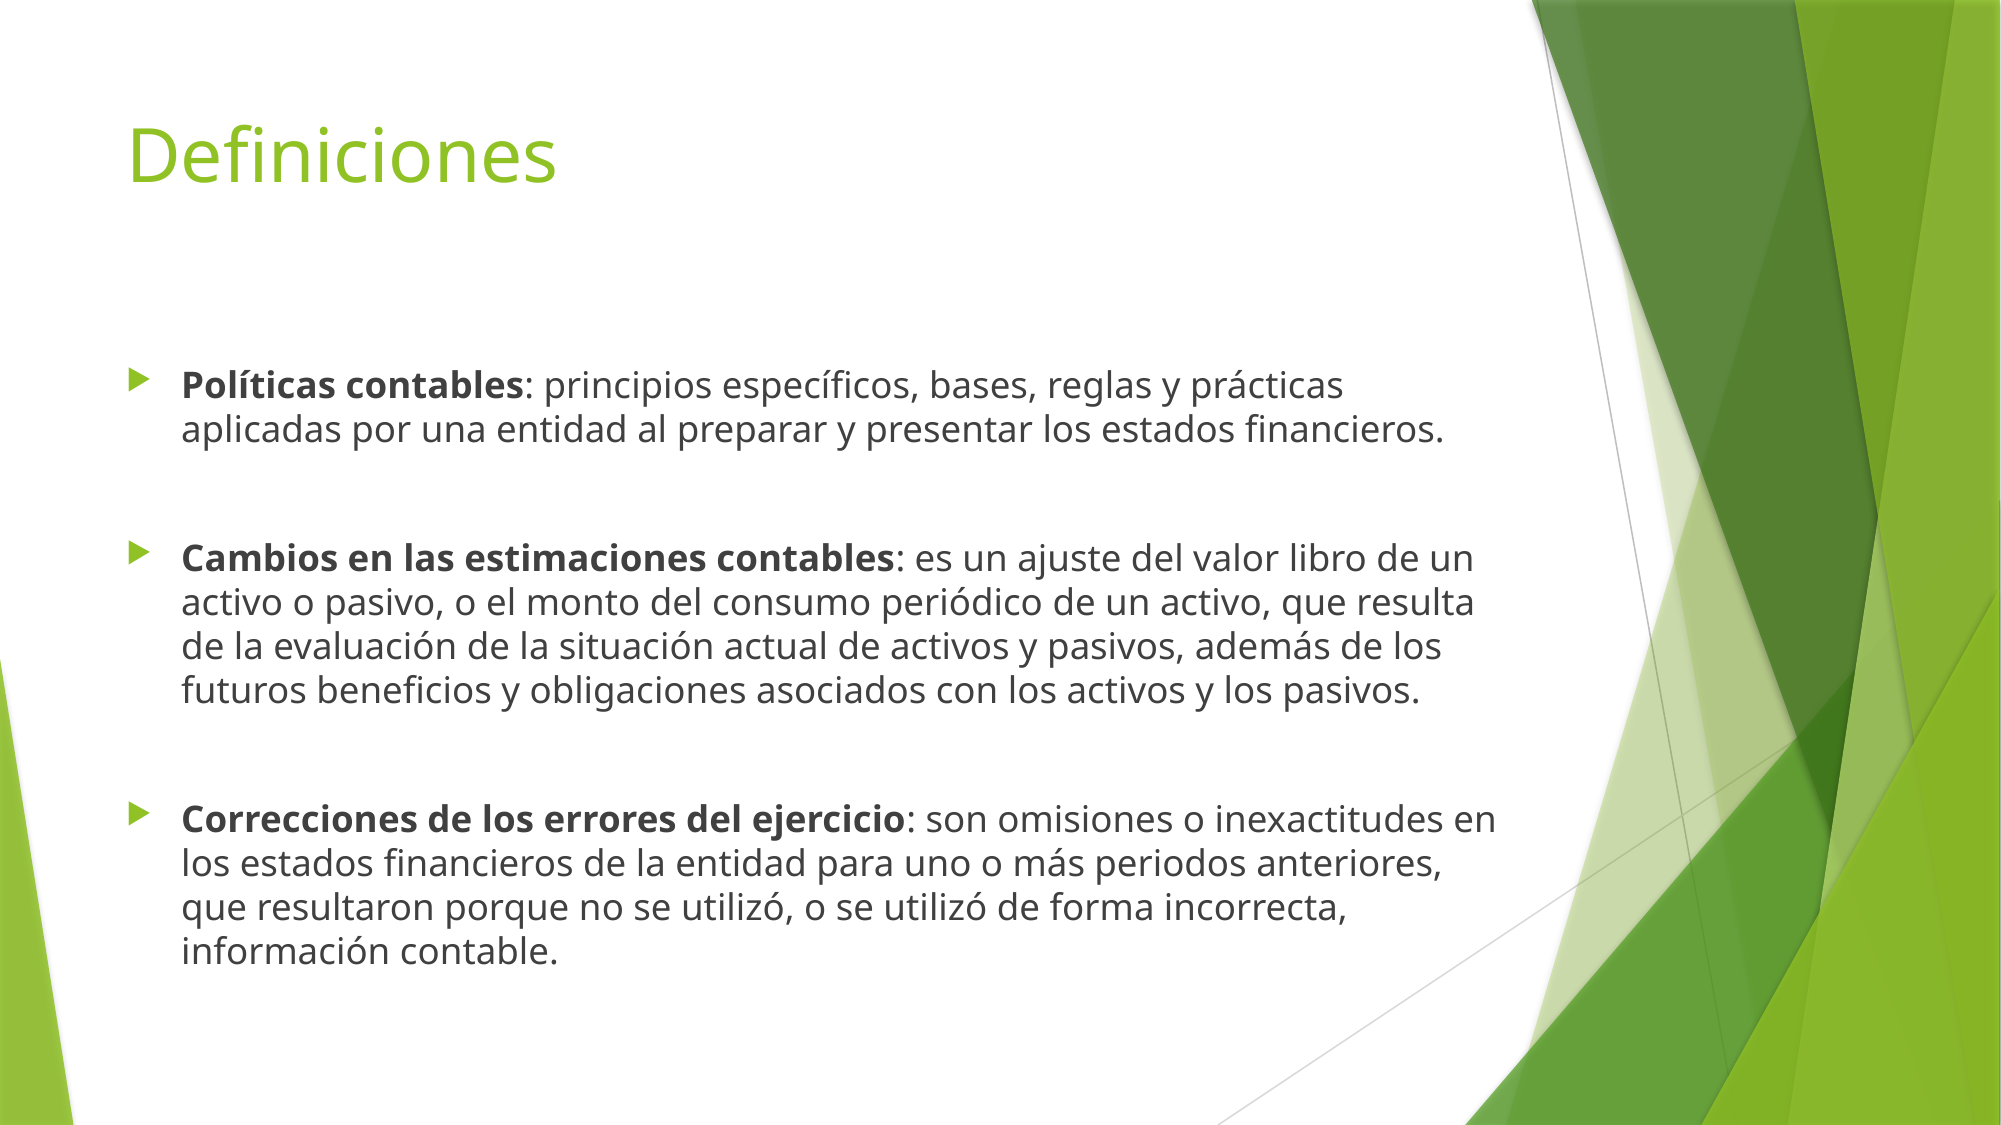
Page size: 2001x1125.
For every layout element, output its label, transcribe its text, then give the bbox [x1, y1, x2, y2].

title Definiciones [111, 99, 1522, 317]
list Políticas contables: principios específicos, bases, reglas y prácticas aplicadas por una entidad al preparar y presentar los estados financieros. Cambios en las estimaciones contables: es un ajuste del valor libro de un activo o pasivo, o el monto del consumo periódico de un activo, que resulta de la evaluación de la situación actual de activos y pasivos, además de los futuros beneficios y obligaciones asociados con los activos y los pasivos. Correcciones de los errores del ejercicio: son omisiones o inexactitudes en los estados financieros de la entidad para uno o más periodos anteriores, que resultaron porque no se utilizó, o se utilizó de forma incorrecta, información contable. [111, 354, 1522, 992]
